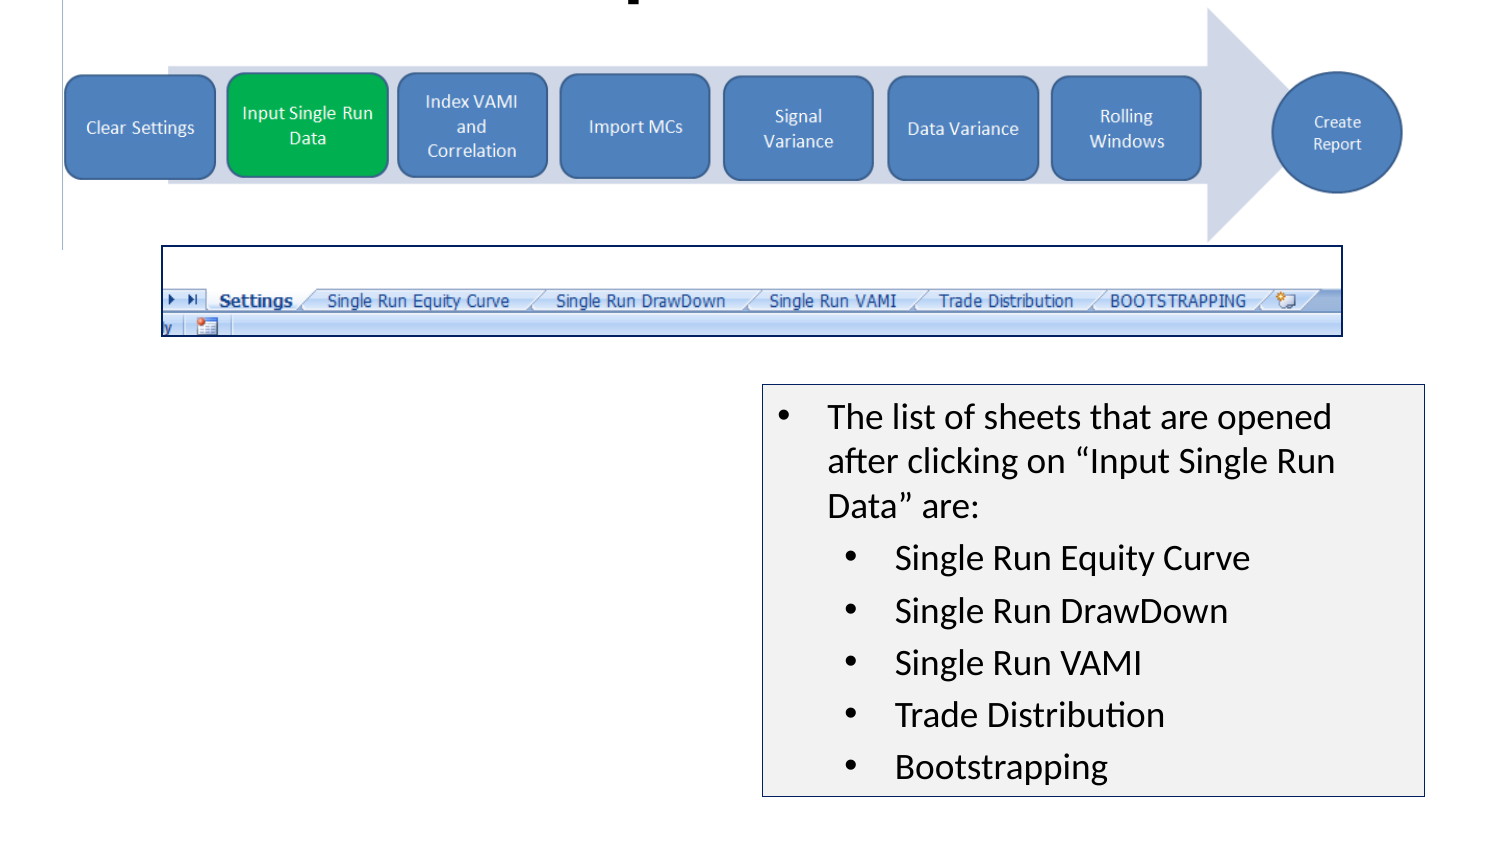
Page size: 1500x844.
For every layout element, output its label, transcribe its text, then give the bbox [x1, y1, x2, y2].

text_box The list of sheets that are opened after clicking on “Input Single Run Data” are: Single Run Equity Curve Single Run DrawDown Single Run VAMI Trade Distribution Bootstrapping [762, 384, 1425, 797]
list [62, 0, 1413, 250]
picture [162, 246, 1342, 336]
